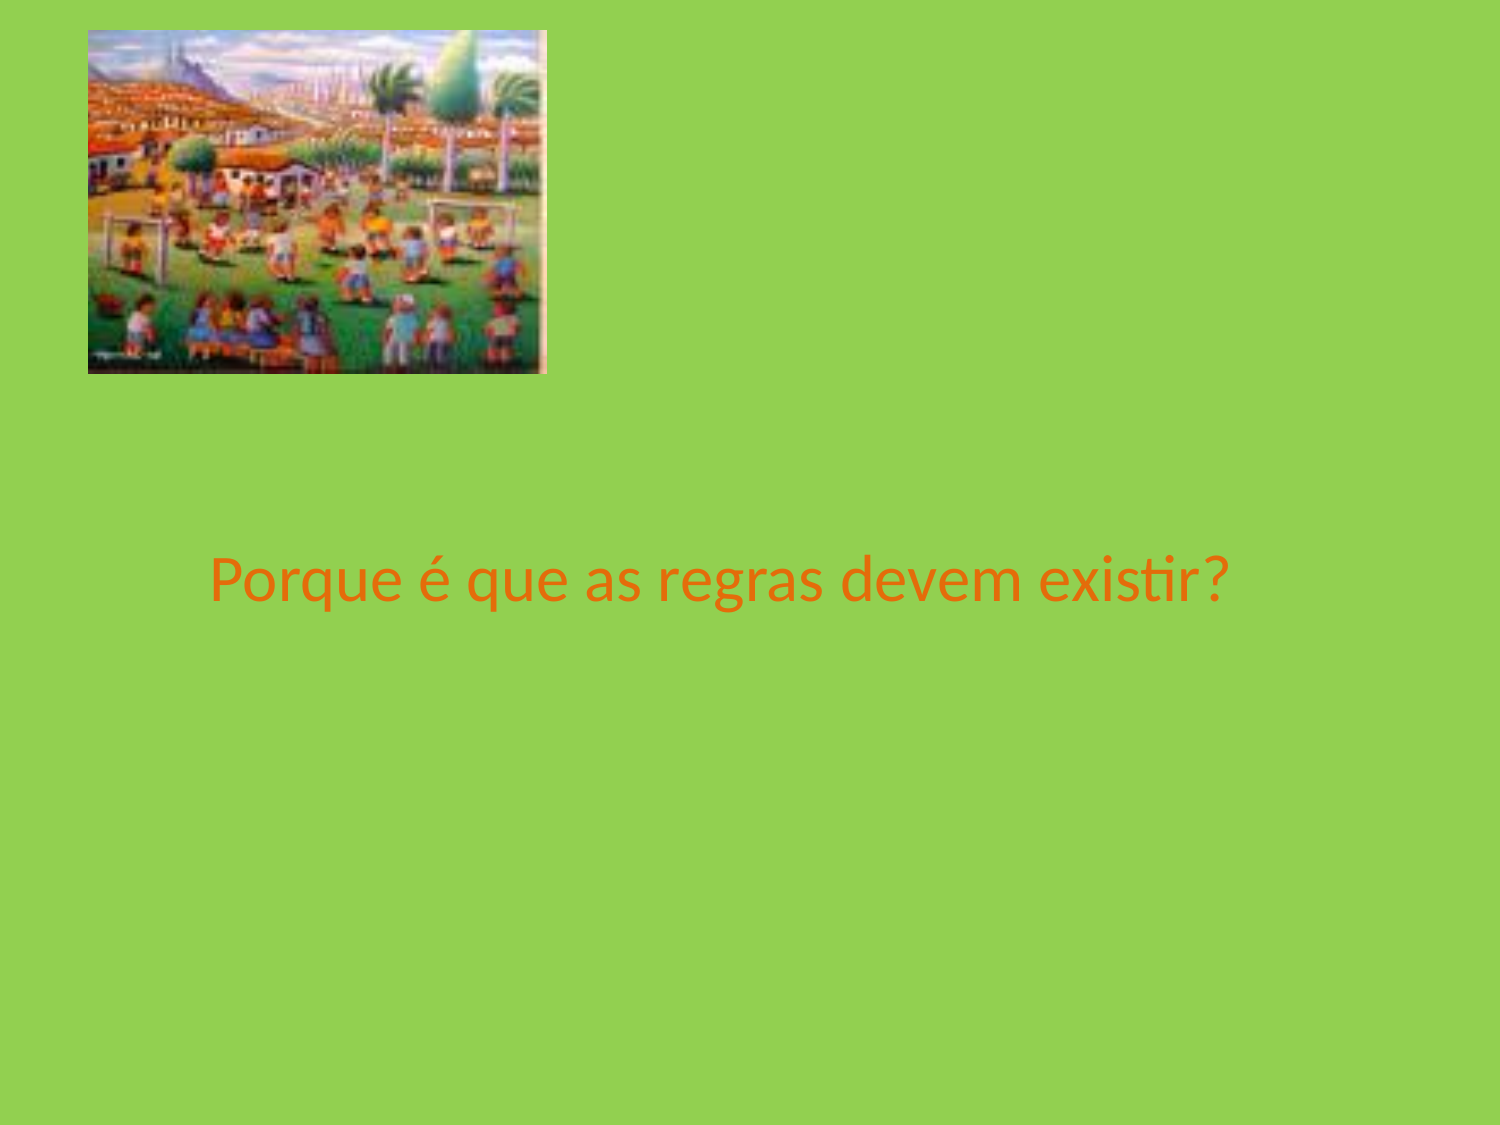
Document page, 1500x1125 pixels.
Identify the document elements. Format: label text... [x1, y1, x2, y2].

picture [88, 30, 547, 374]
text_box Porque é que as regras devem existir? [194, 527, 1365, 622]
